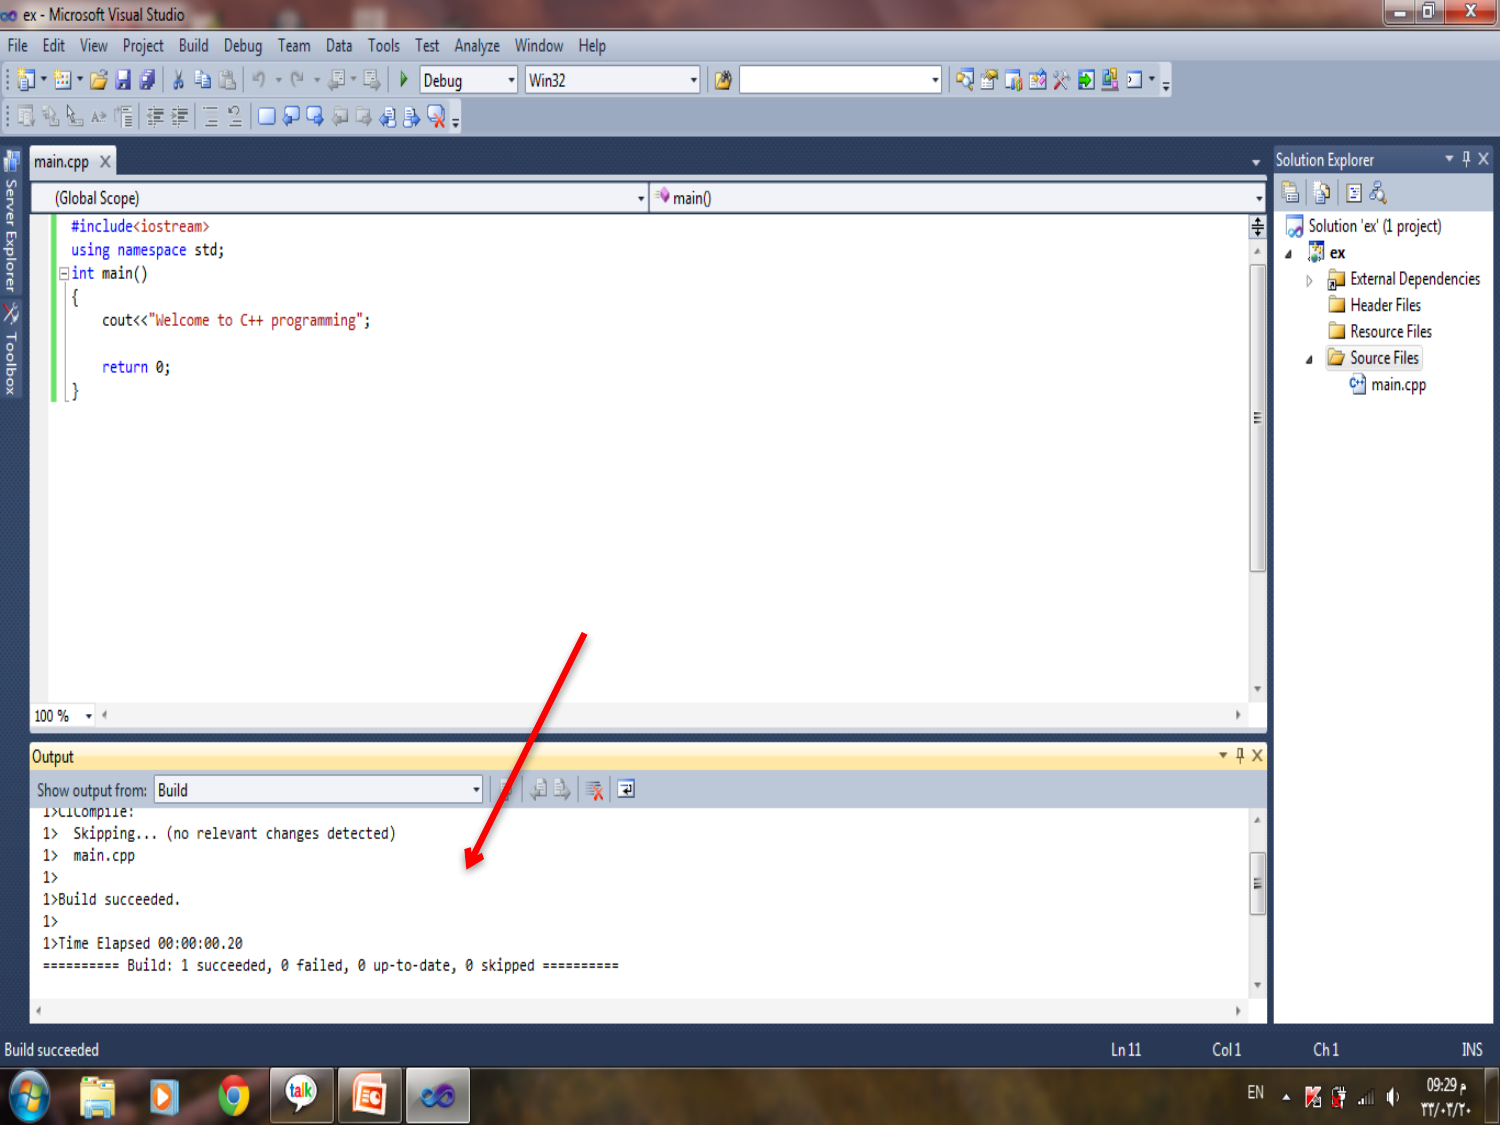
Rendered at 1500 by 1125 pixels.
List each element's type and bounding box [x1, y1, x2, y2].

text_box [466, 633, 585, 870]
picture [0, 0, 1500, 1125]
